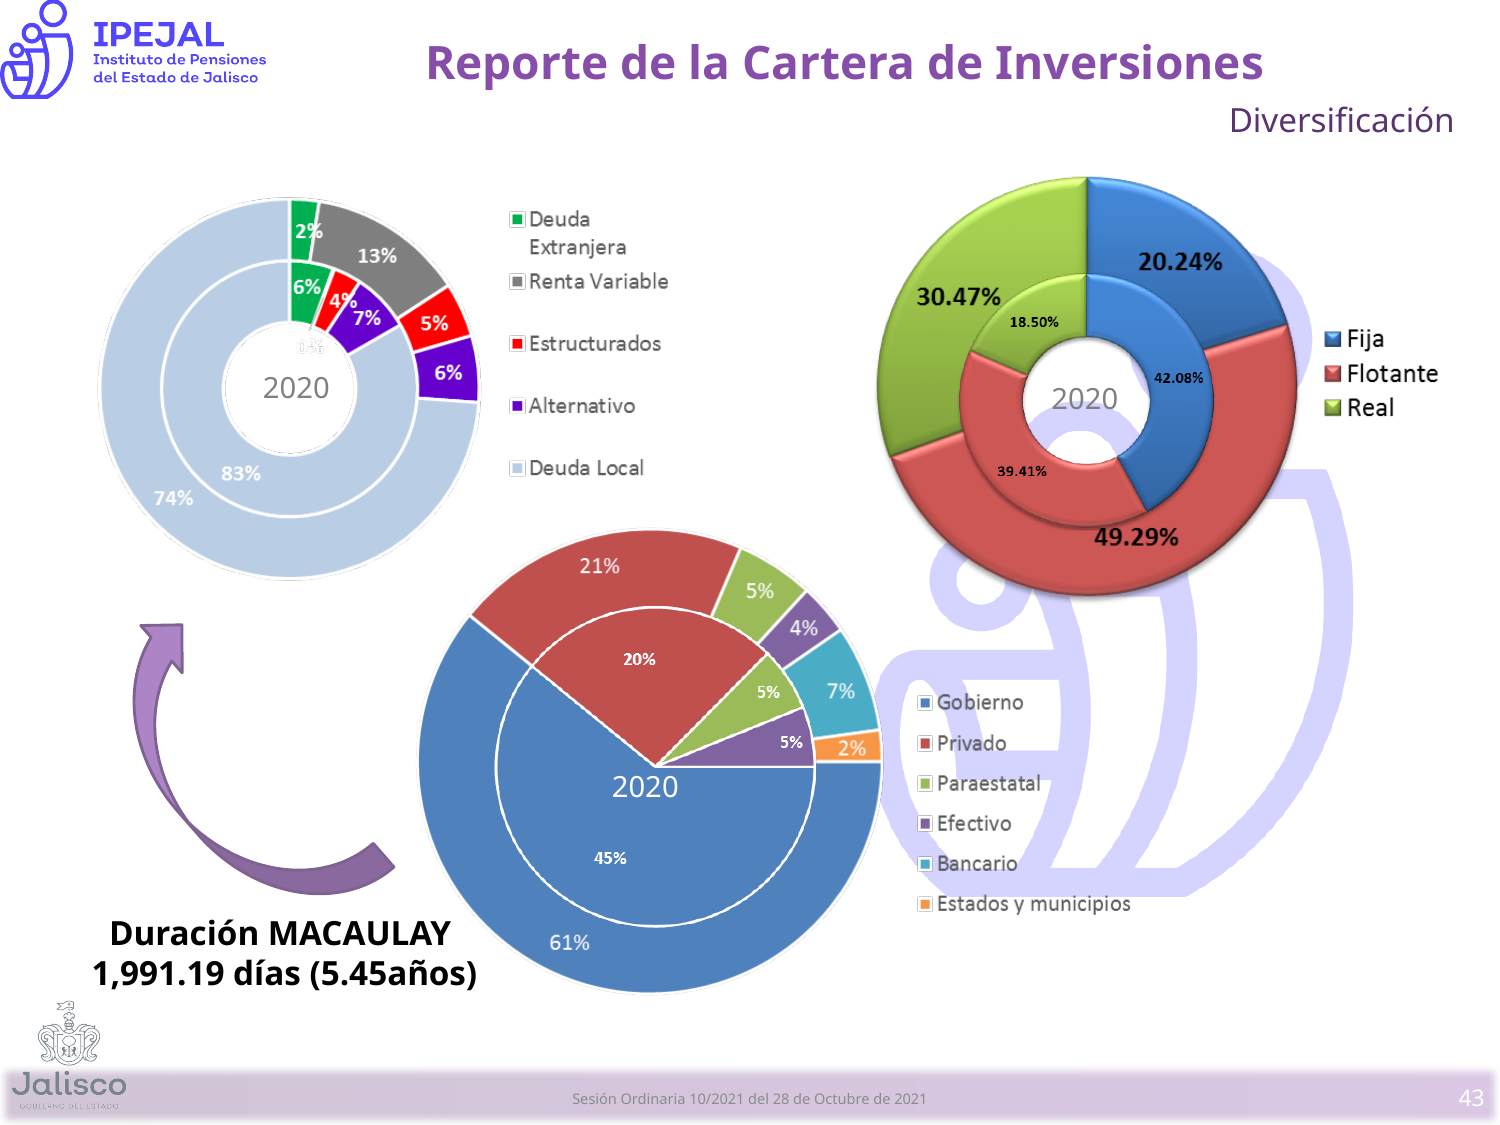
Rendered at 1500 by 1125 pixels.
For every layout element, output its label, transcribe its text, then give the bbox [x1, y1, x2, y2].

picture [86, 147, 1486, 1055]
text_box [132, 647, 353, 896]
text_box Diversificación [277, 92, 1470, 147]
footer Sesión Ordinaria 10/2021 del 28 de Octubre de 2021 [471, 1081, 1029, 1116]
title Reporte de la Cartera de Inversiones [409, 16, 1280, 92]
picture [0, 993, 153, 1120]
text_box Duración MACAULAY 1,991.19 días (5.45años) [54, 904, 353, 1000]
slide_number 43 [1149, 1069, 1500, 1125]
picture [0, 0, 266, 99]
